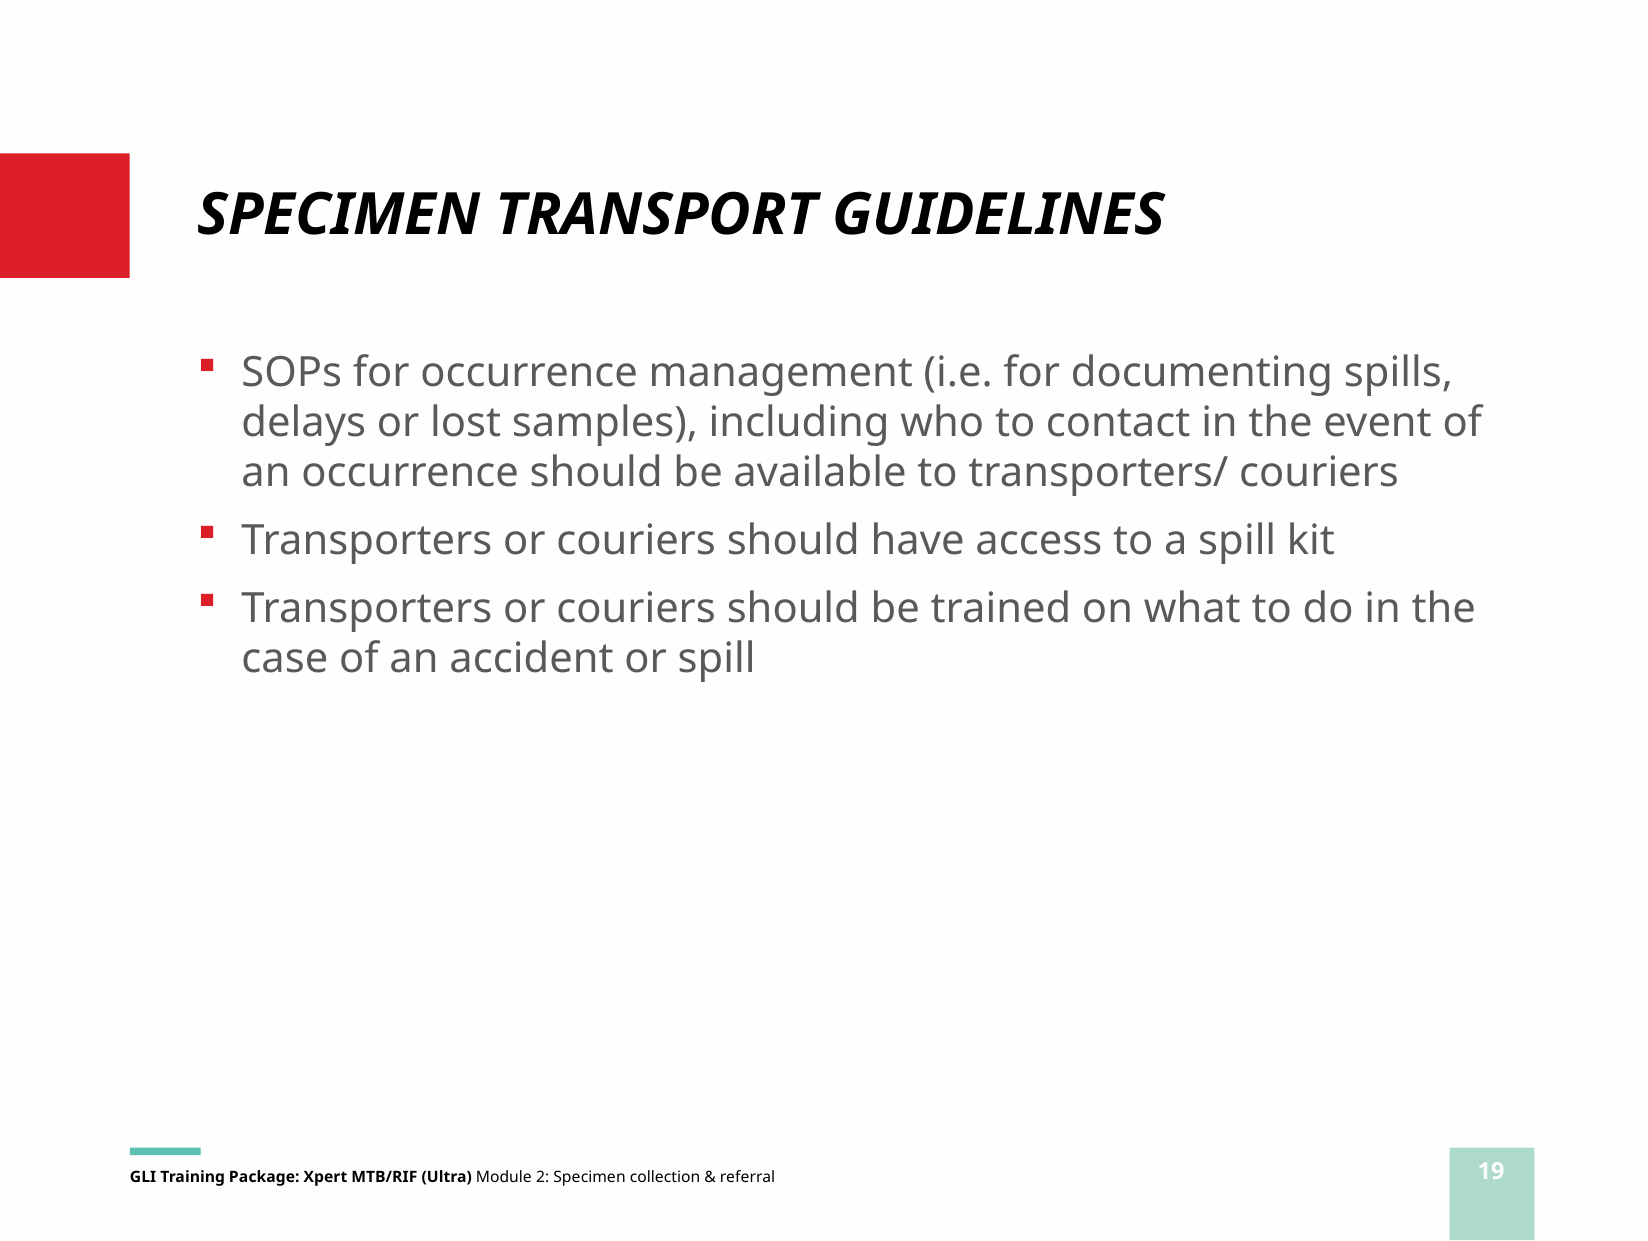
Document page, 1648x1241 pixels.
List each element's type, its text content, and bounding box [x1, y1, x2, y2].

title SPECIMEN TRANSPORT GUIDELINES [197, 153, 1450, 278]
list SOPs for occurrence management (i.e. for documenting spills, delays or lost samples), including who to contact in the event of an occurrence should be available to transporters/ couriers Transporters or couriers should have access to a spill kit Transporters or couriers should be trained on what to do in the case of an accident or spill [197, 345, 1484, 1039]
